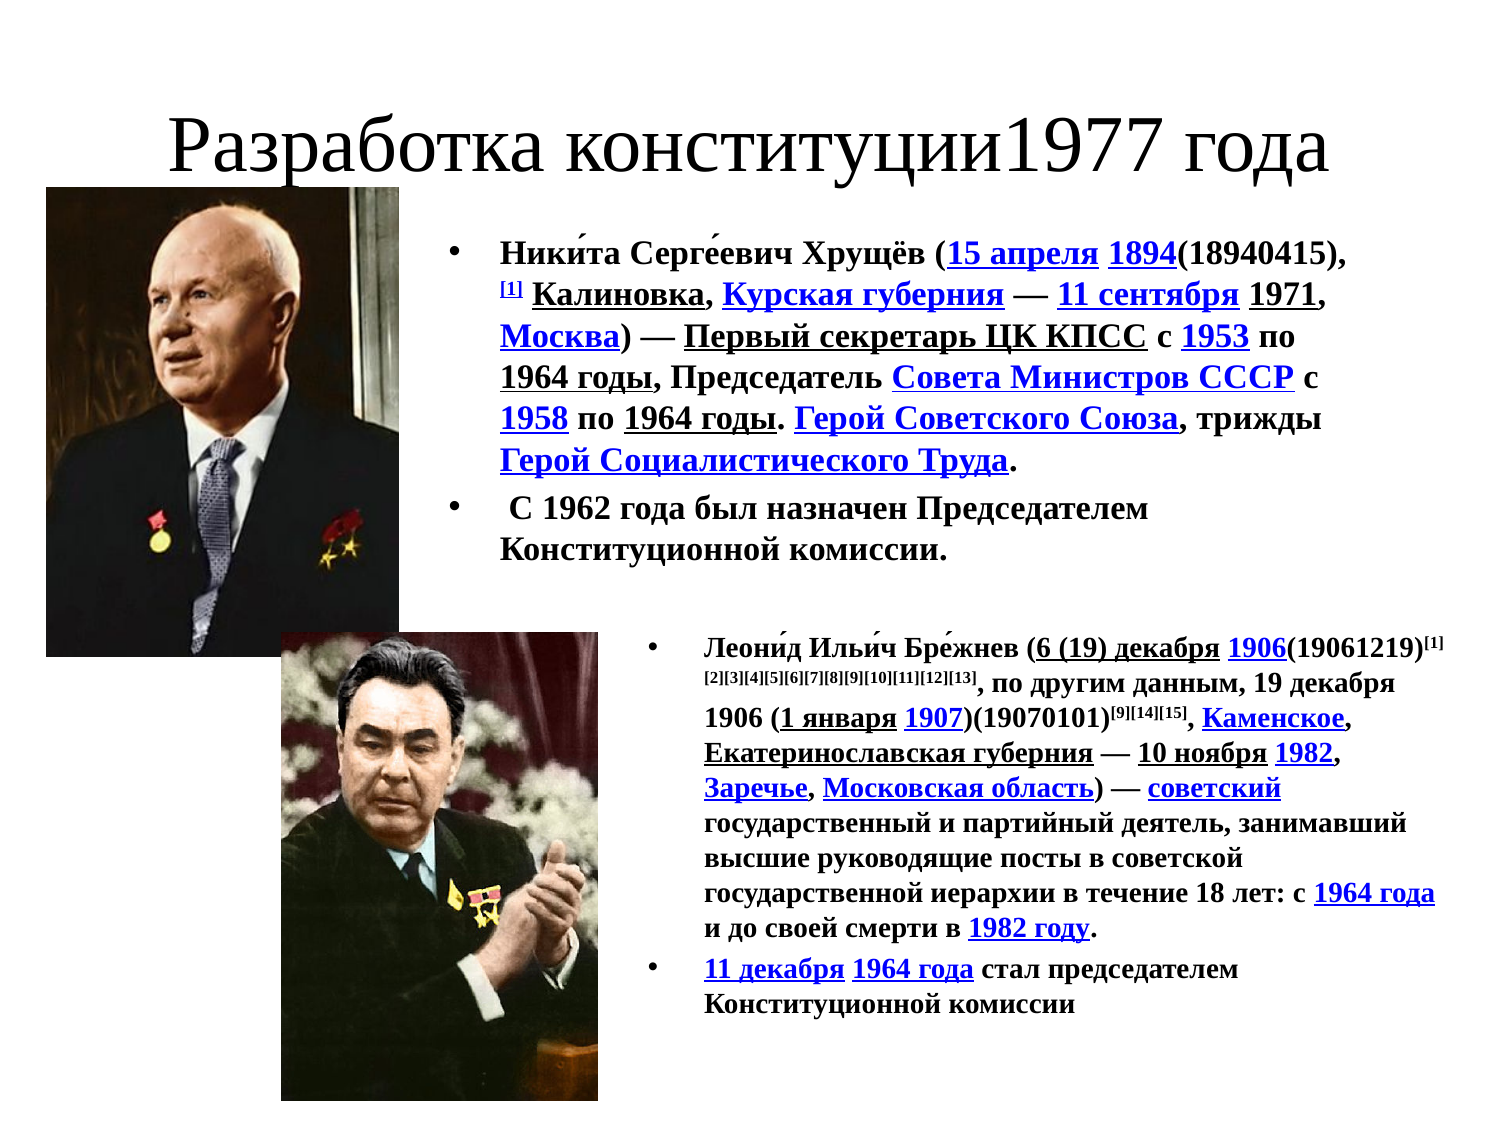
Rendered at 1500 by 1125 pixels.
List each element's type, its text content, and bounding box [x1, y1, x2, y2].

picture [46, 187, 598, 1101]
title Разработка конституции1977 года [75, 45, 1425, 233]
list Леони́д Ильи́ч Бре́жнев (6 (19) декабря 1906(19061219)[1][2][3][4][5][6][7][8][9][10][11][12][13], по другим данным, 19 декабря 1906 (1 января 1907)(19070101)[9][14][15], Каменское, Екатеринославская губерния — 10 ноября 1982, Заречье, Московская область) — советский государственный и партийный деятель, занимавший высшие руководящие посты в советской государственной иерархии в течение 18 лет: с 1964 года и до своей смерти в 1982 году. 11 декабря 1964 года стал председателем Конституционной комиссии [632, 621, 1465, 1079]
list Ники́та Серге́евич Хрущёв (15 апреля 1894(18940415),[1] Калиновка, Курская губерния — 11 сентября 1971, Москва) — Первый секретарь ЦК КПСС с 1953 по 1964 годы, Председатель Совета Министров СССР с 1958 по 1964 годы. Герой Советского Союза, трижды Герой Социалистического Труда. С 1962 года был назначен Председателем Конституционной комиссии. [433, 222, 1383, 586]
